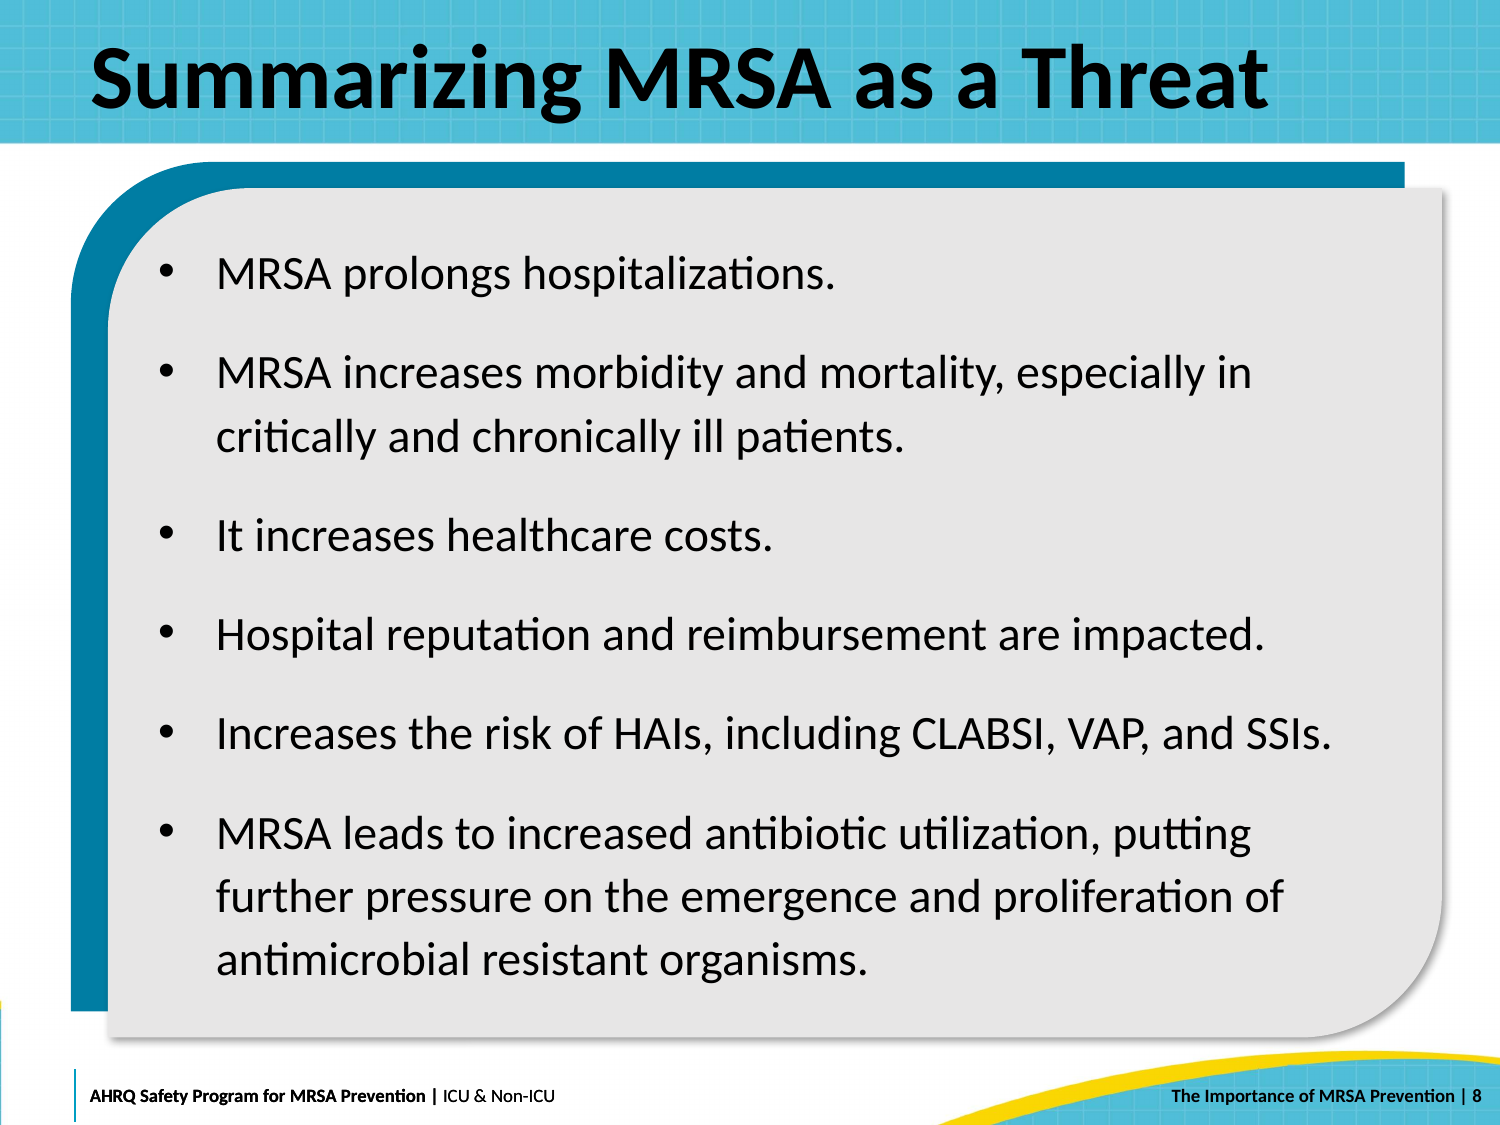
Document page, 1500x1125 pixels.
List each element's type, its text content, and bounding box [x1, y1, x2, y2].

list MRSA prolongs hospitalizations. MRSA increases morbidity and mortality, especially in critically and chronically ill patients. It increases healthcare costs. Hospital reputation and reimbursement are impacted. Increases the risk of HAIs, including CLABSI, VAP, and SSIs. MRSA leads to increased antibiotic utilization, putting further pressure on the emergence and proliferation of antimicrobial resistant organisms. [143, 228, 1400, 1009]
title Summarizing MRSA as a Threat [75, 0, 1425, 150]
slide_number | 8 [1455, 1065, 1500, 1125]
picture [0, 0, 1500, 1125]
